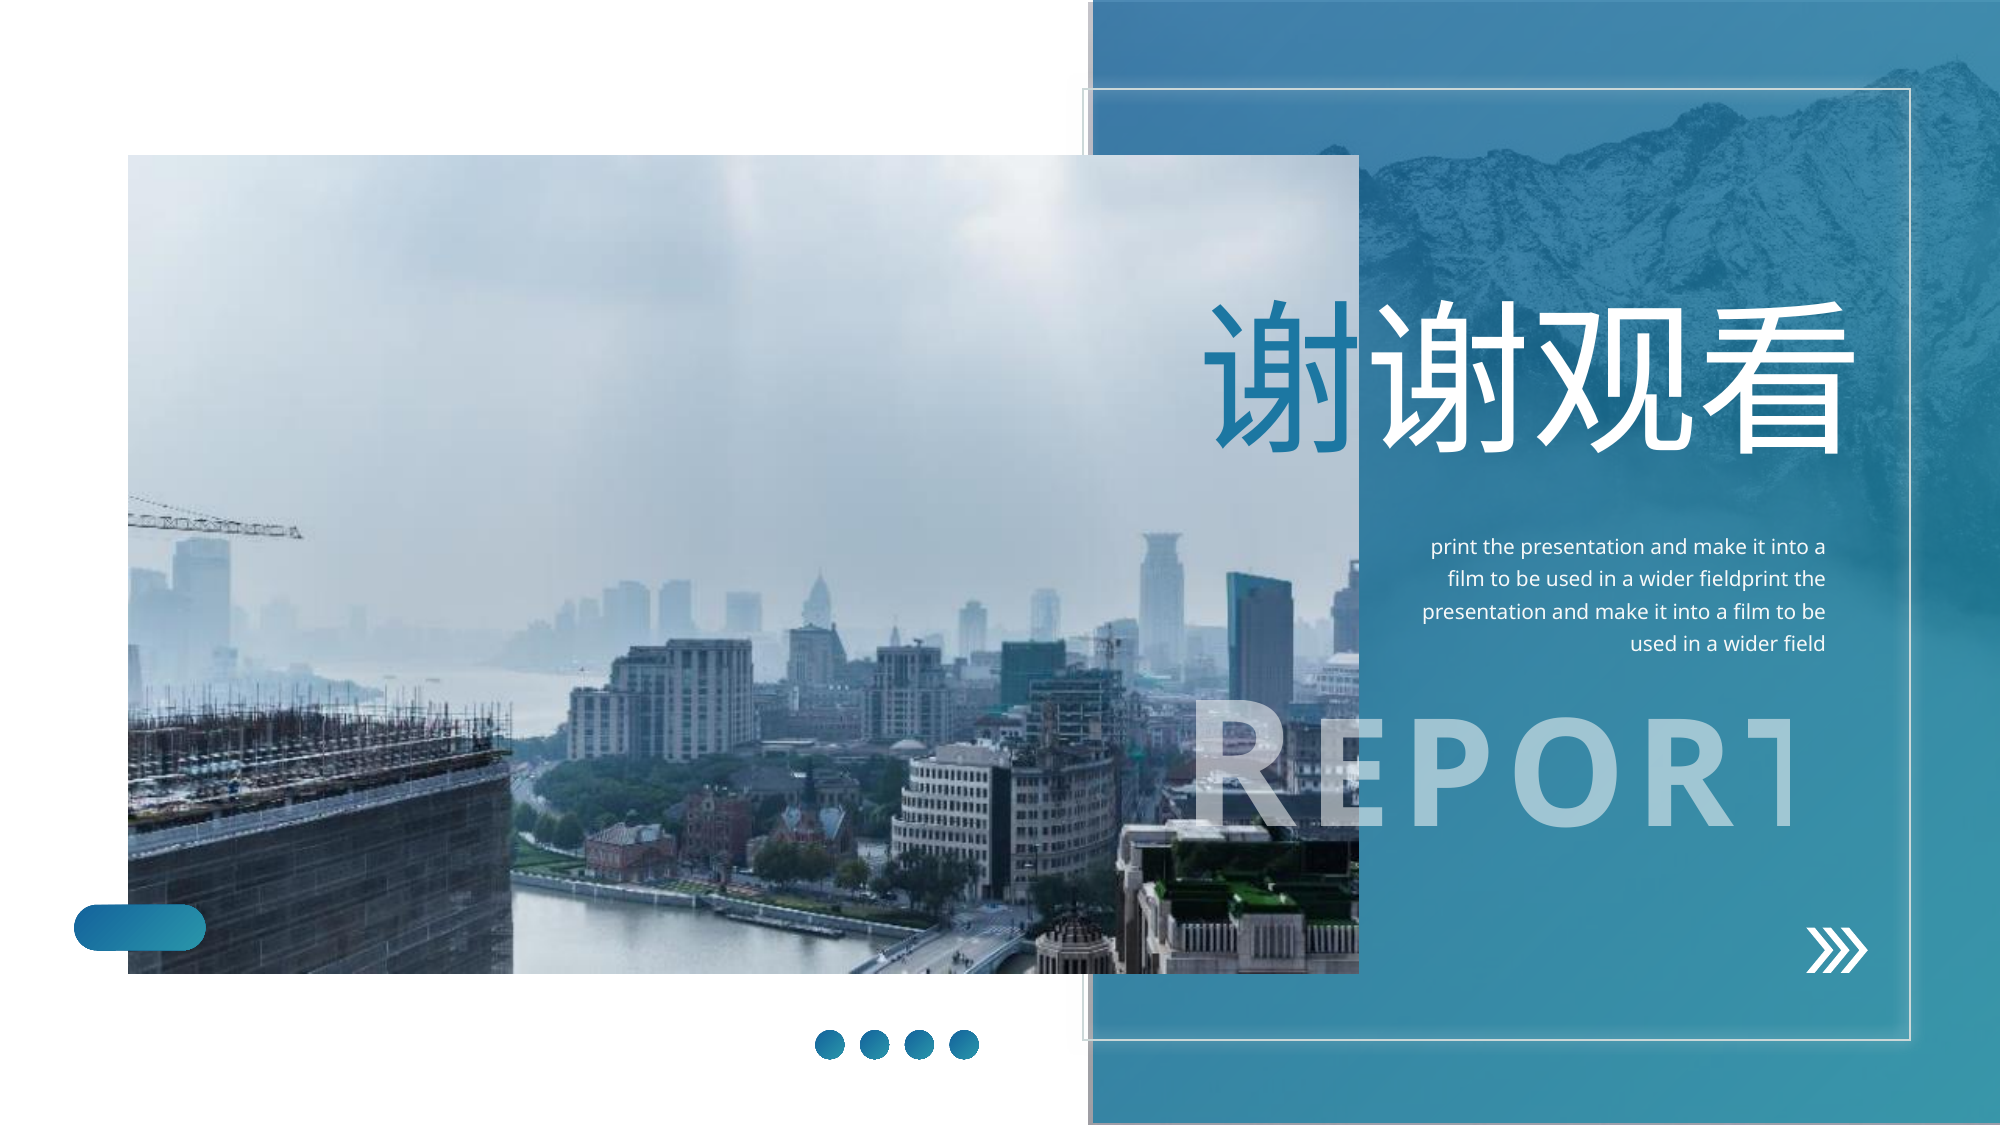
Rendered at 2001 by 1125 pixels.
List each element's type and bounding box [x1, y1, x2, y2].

picture [128, 1, 2000, 1125]
text_box [1082, 974, 1088, 1041]
text_box [73, 903, 128, 952]
text_box [1082, 88, 1088, 155]
text_box [815, 1030, 979, 1060]
